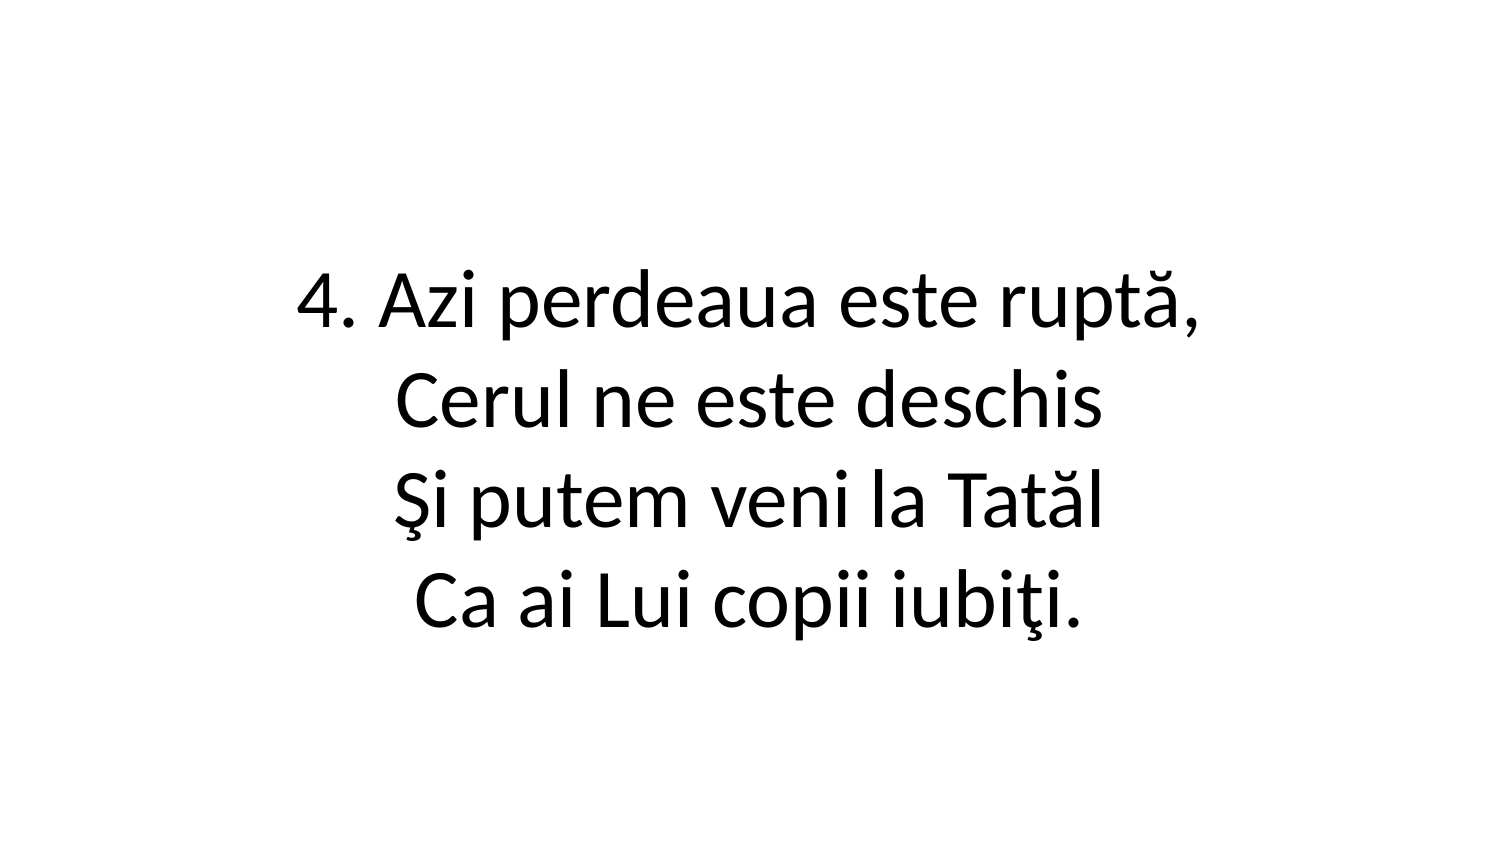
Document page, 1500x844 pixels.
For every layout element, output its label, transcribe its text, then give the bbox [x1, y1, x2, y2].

text_box 4. Azi perdeaua este ruptă, Cerul ne este deschis Şi putem veni la Tatăl Ca ai Lui copii iubiţi. [282, 192, 1218, 652]
